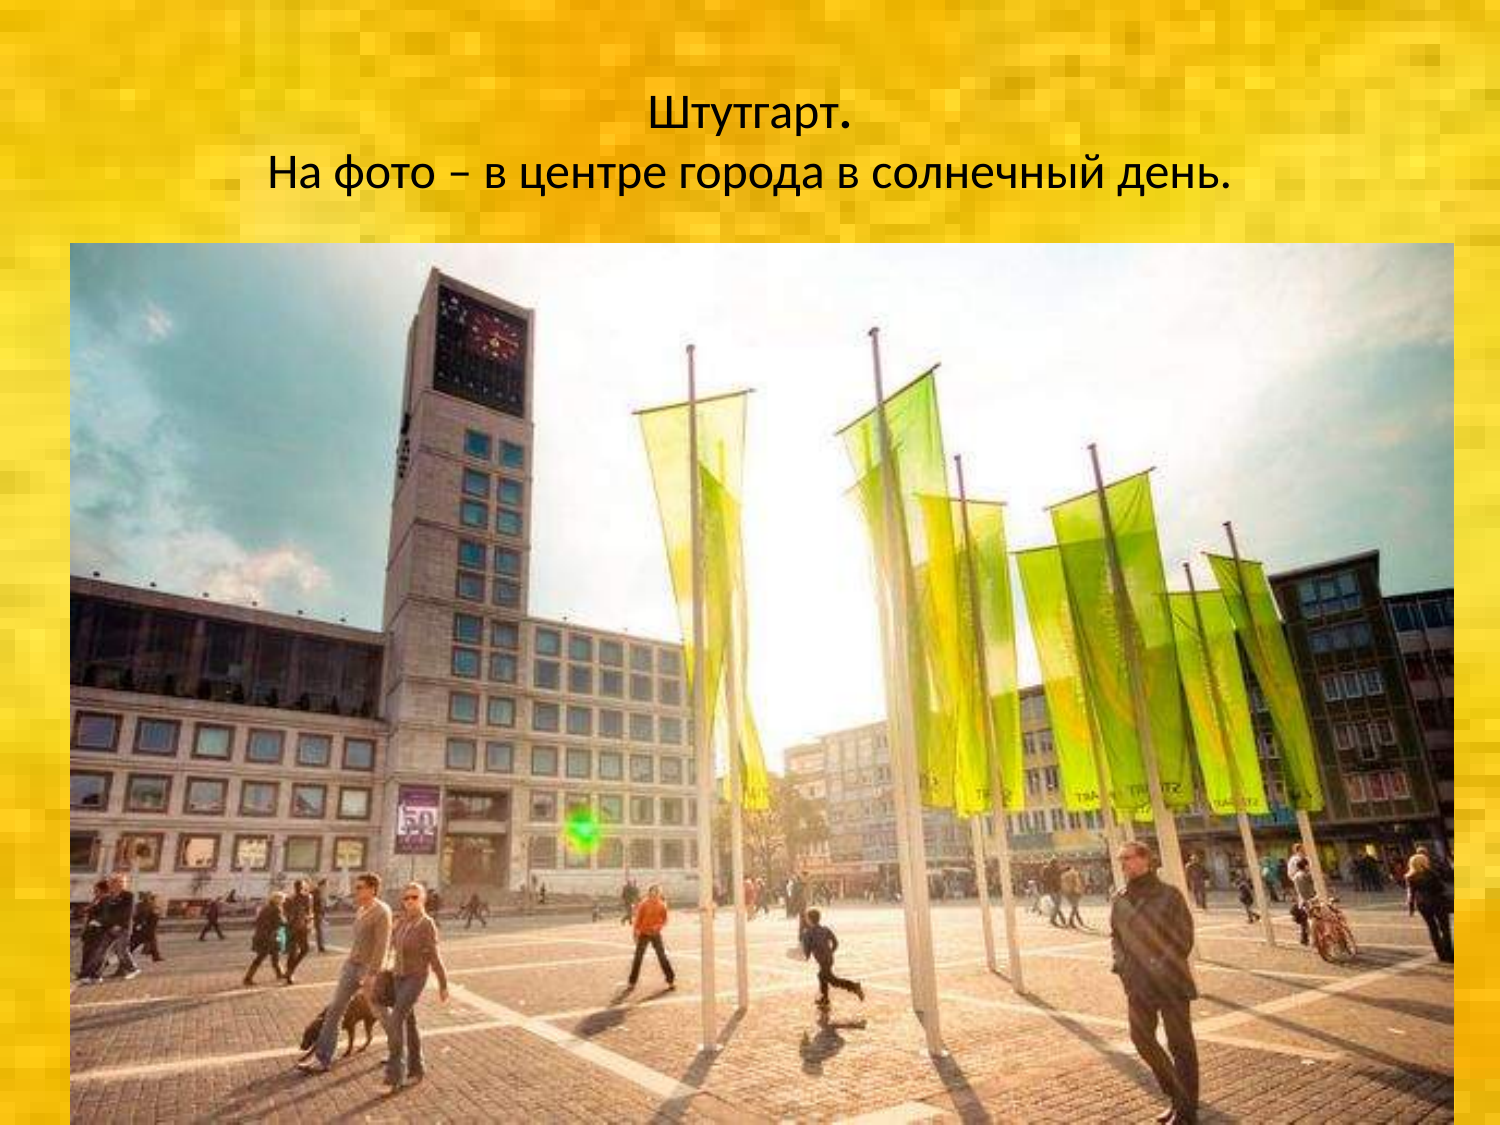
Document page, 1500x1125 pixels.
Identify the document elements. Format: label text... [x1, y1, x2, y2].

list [70, 242, 1454, 1125]
picture [0, 0, 1500, 1125]
title Штутгарт. На фото – в центре города в солнечный день. [75, 45, 1425, 233]
